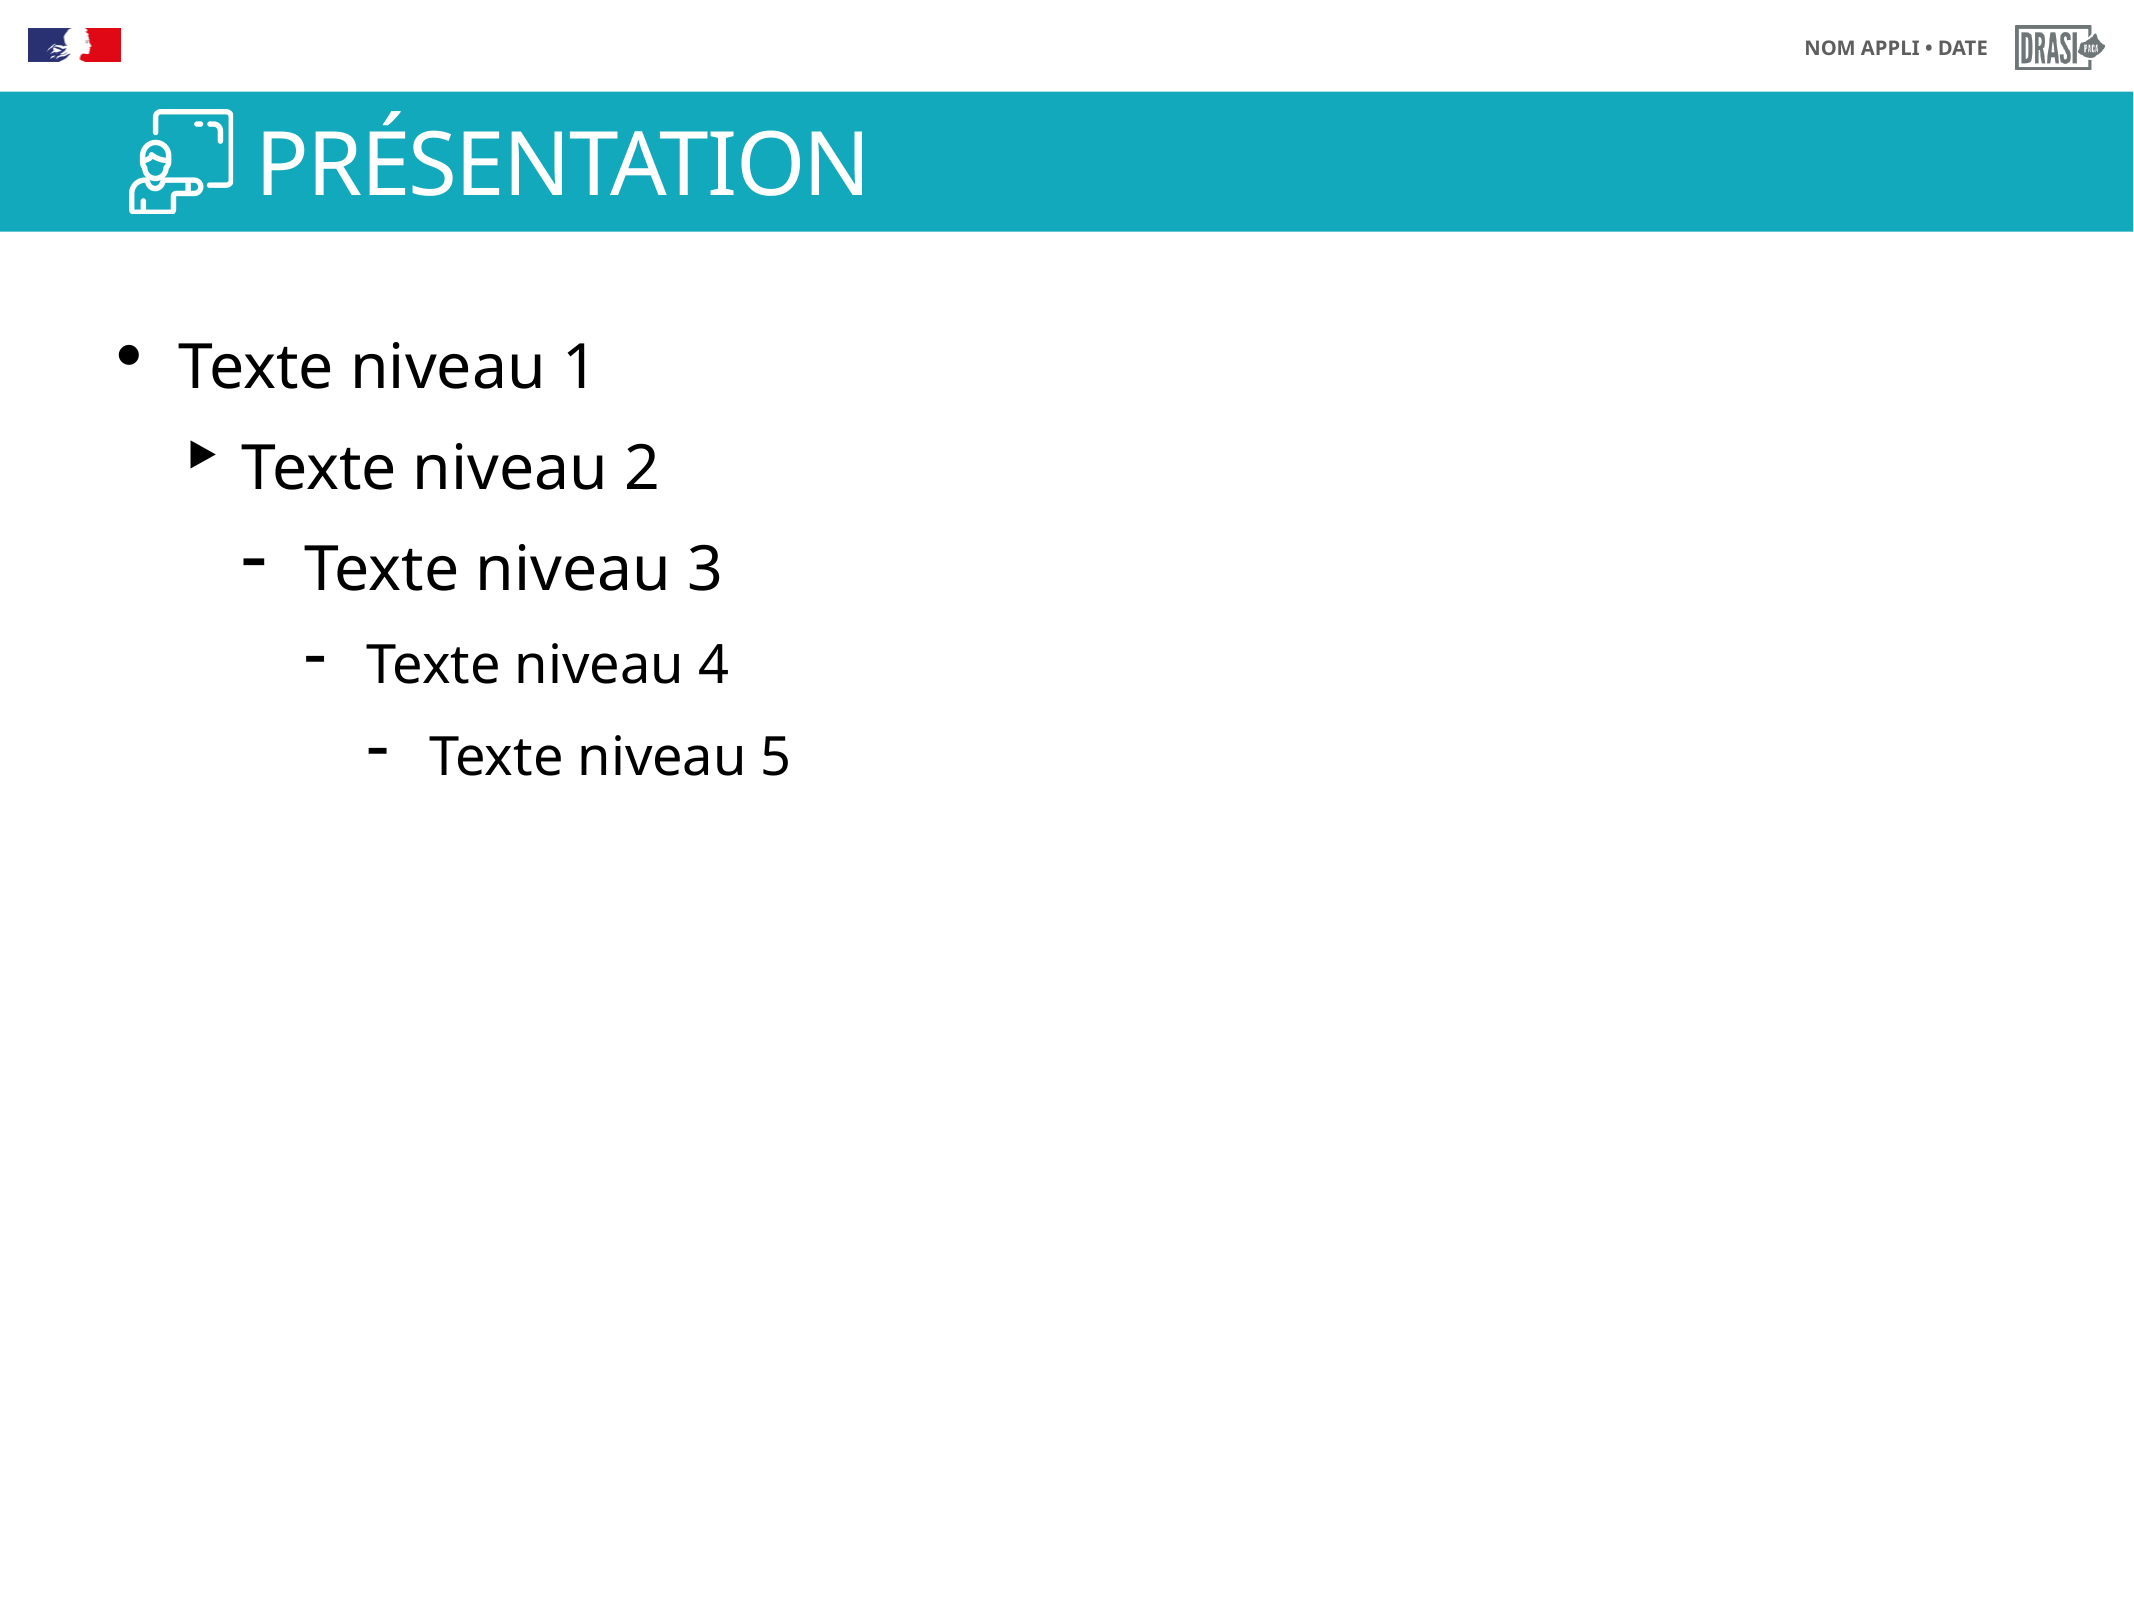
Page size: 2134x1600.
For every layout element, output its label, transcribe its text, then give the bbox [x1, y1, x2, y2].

picture [2015, 25, 2107, 70]
picture [28, 28, 121, 62]
text_box PRÉSENTATION [247, 99, 2110, 240]
picture [128, 109, 234, 214]
list Texte niveau 1 Texte niveau 2 Texte niveau 3 Texte niveau 4 Texte niveau 5 [107, 325, 2107, 1598]
